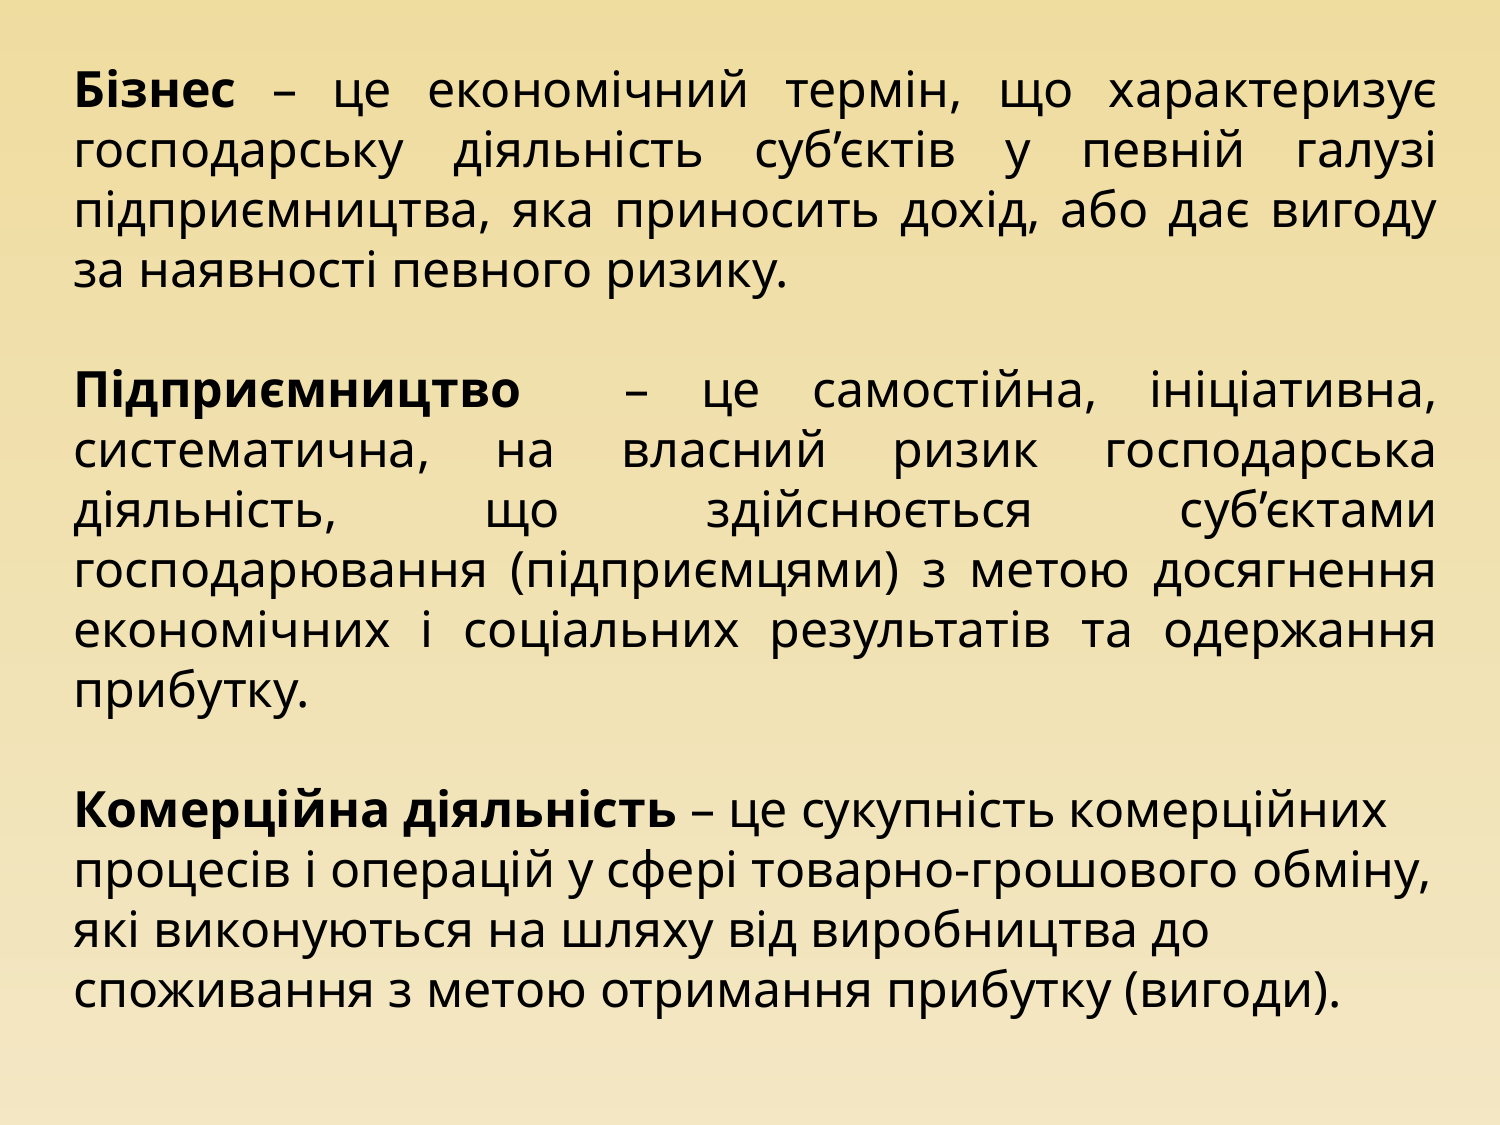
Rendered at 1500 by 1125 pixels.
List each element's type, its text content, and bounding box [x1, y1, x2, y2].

text_box Бізнес – це економічний термін, що характеризує господарську діяльність суб’єктів у певній галузі підприємництва, яка приносить дохід, або дає вигоду за наявності певного ризику. Підприємництво – це самостійна, ініціативна, систематична, на власний ризик господарська діяльність, що здійснюється суб’єктами господарювання (підприємцями) з метою досягнення економічних і соціальних результатів та одержання прибутку. Комерційна діяльність – це сукупність комерційних процесів і операцій у сфері товарно-грошового обміну, які виконуються на шляху від виробництва до споживання з метою отримання прибутку (вигоди). [58, 49, 1453, 1025]
